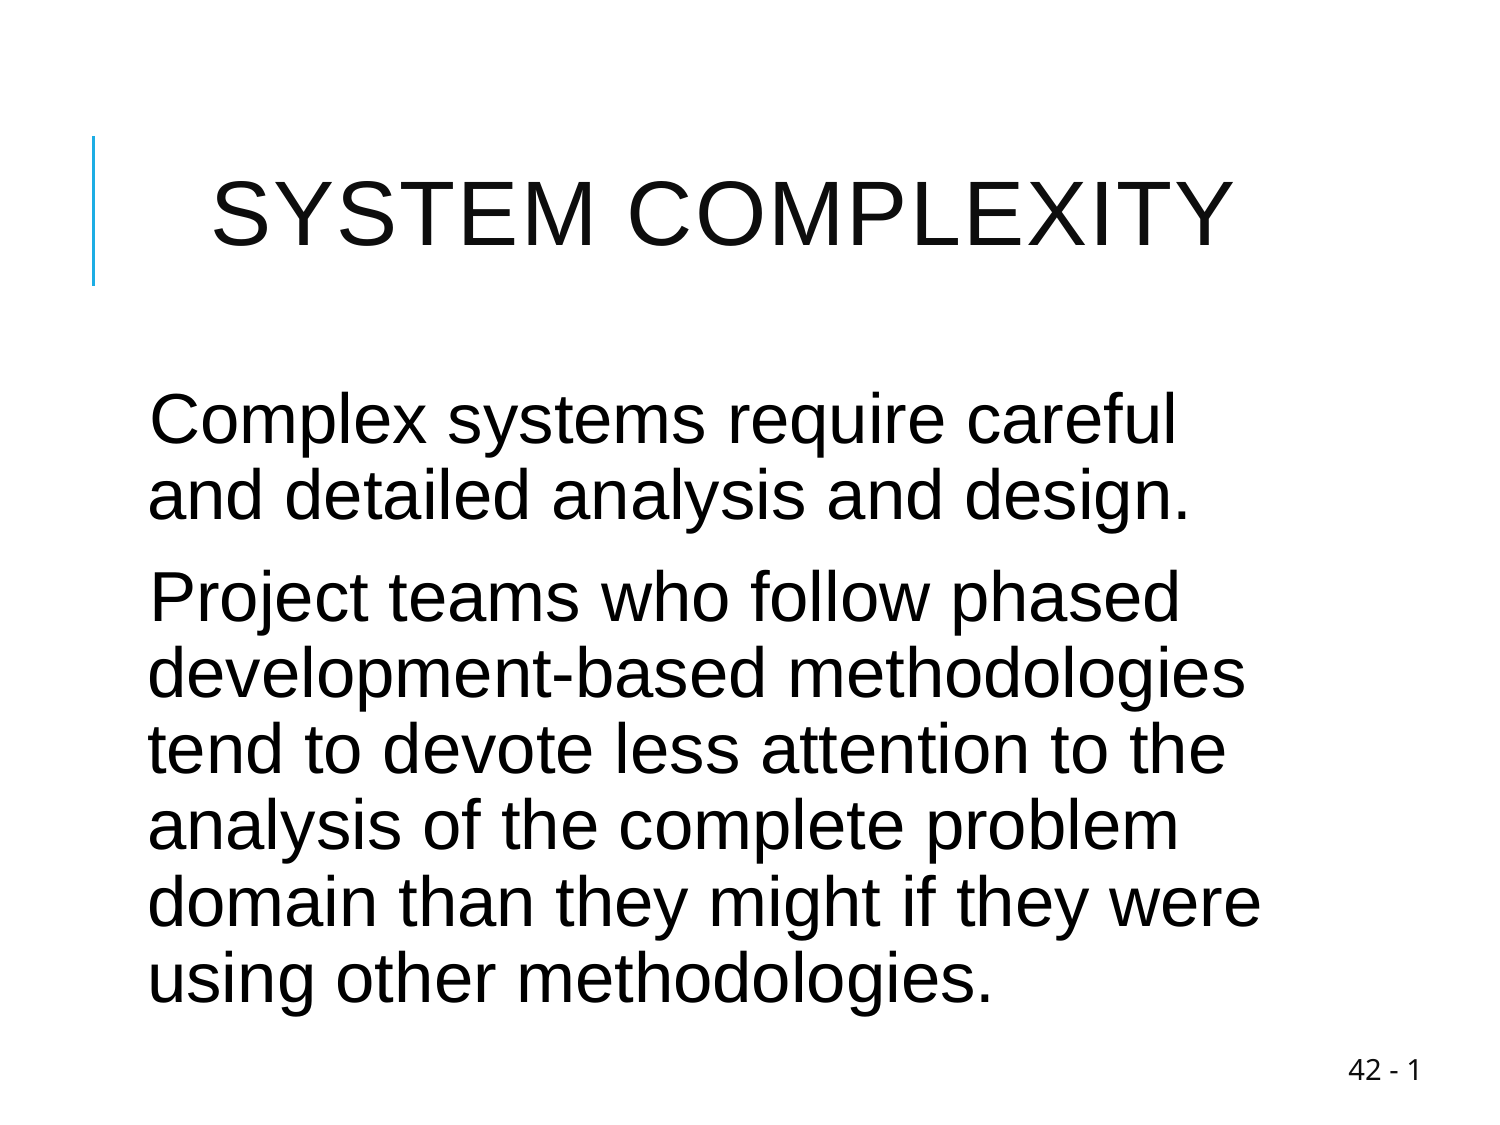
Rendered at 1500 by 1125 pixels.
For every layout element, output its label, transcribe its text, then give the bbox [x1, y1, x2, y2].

list Complex systems require careful and detailed analysis and design. Project teams who follow phased development-based methodologies tend to devote less attention to the analysis of the complete problem domain than they might if they were using other methodologies. [126, 375, 1322, 1035]
slide_number 1 - 42 [1333, 1061, 1454, 1107]
title System Complexity [126, 96, 1322, 342]
